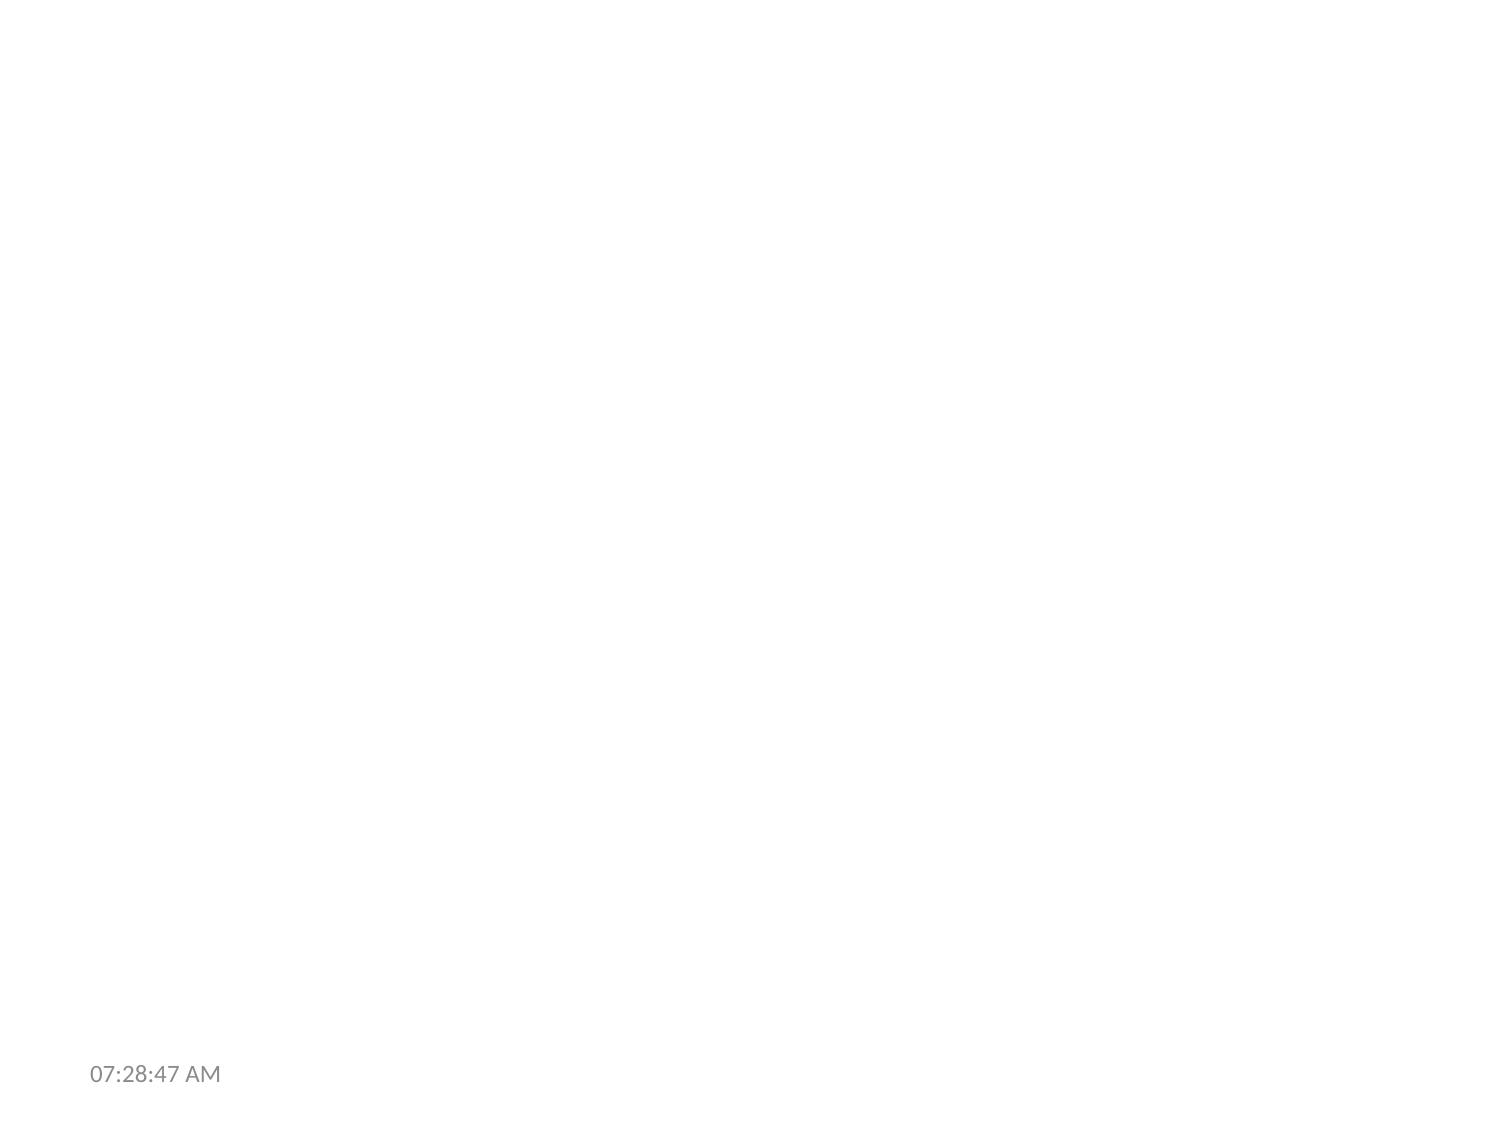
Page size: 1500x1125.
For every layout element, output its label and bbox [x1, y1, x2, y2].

slide_number [75, 1042, 425, 1103]
